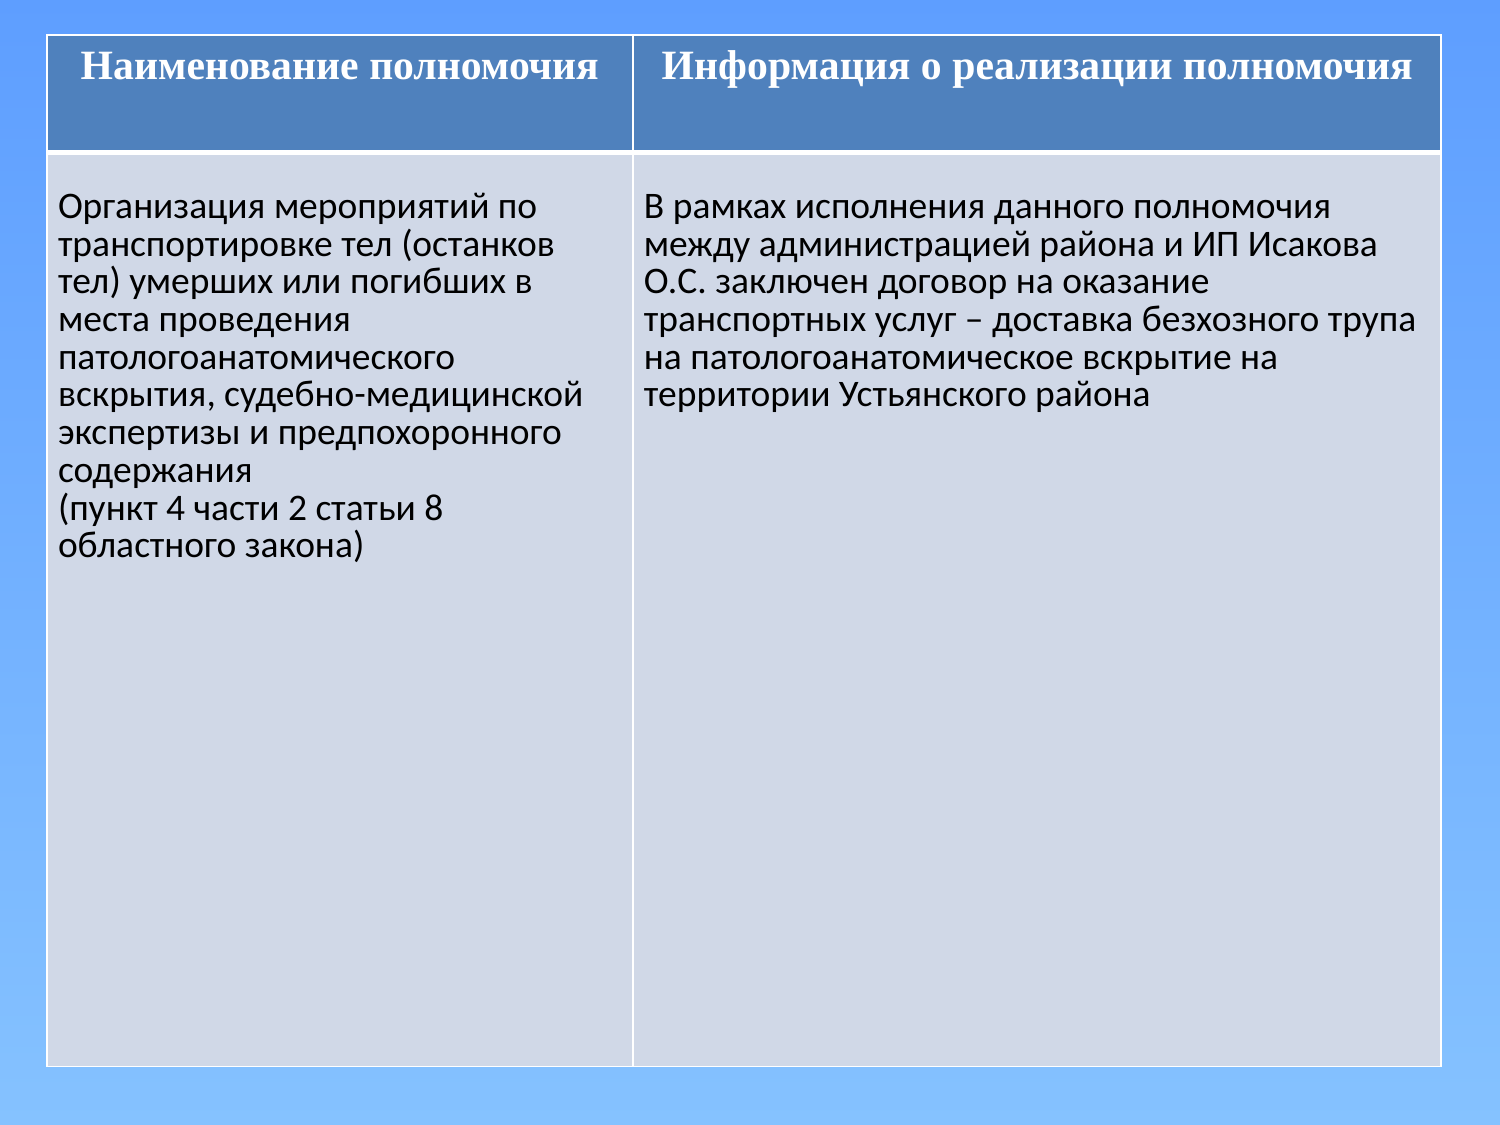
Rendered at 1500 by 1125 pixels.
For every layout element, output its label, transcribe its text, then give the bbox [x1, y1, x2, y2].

table_cell В рамках исполнения данного полномочия между администрацией района и ИП Исакова О.С. заключен договор на оказание транспортных услуг – доставка безхозного трупа на патологоанатомическое вскрытие на территории Устьянского района [634, 155, 1440, 1066]
table_cell Организация мероприятий по транспортировке тел (останков тел) умерших или погибших в места проведения патологоанатомического вскрытия, судебно-медицинской экспертизы и предпохоронного содержания (пункт 4 части 2 статьи 8 областного закона) [48, 155, 632, 1066]
table_header Информация о реализации полномочия [634, 36, 1440, 150]
table_header Наименование полномочия [48, 36, 632, 150]
